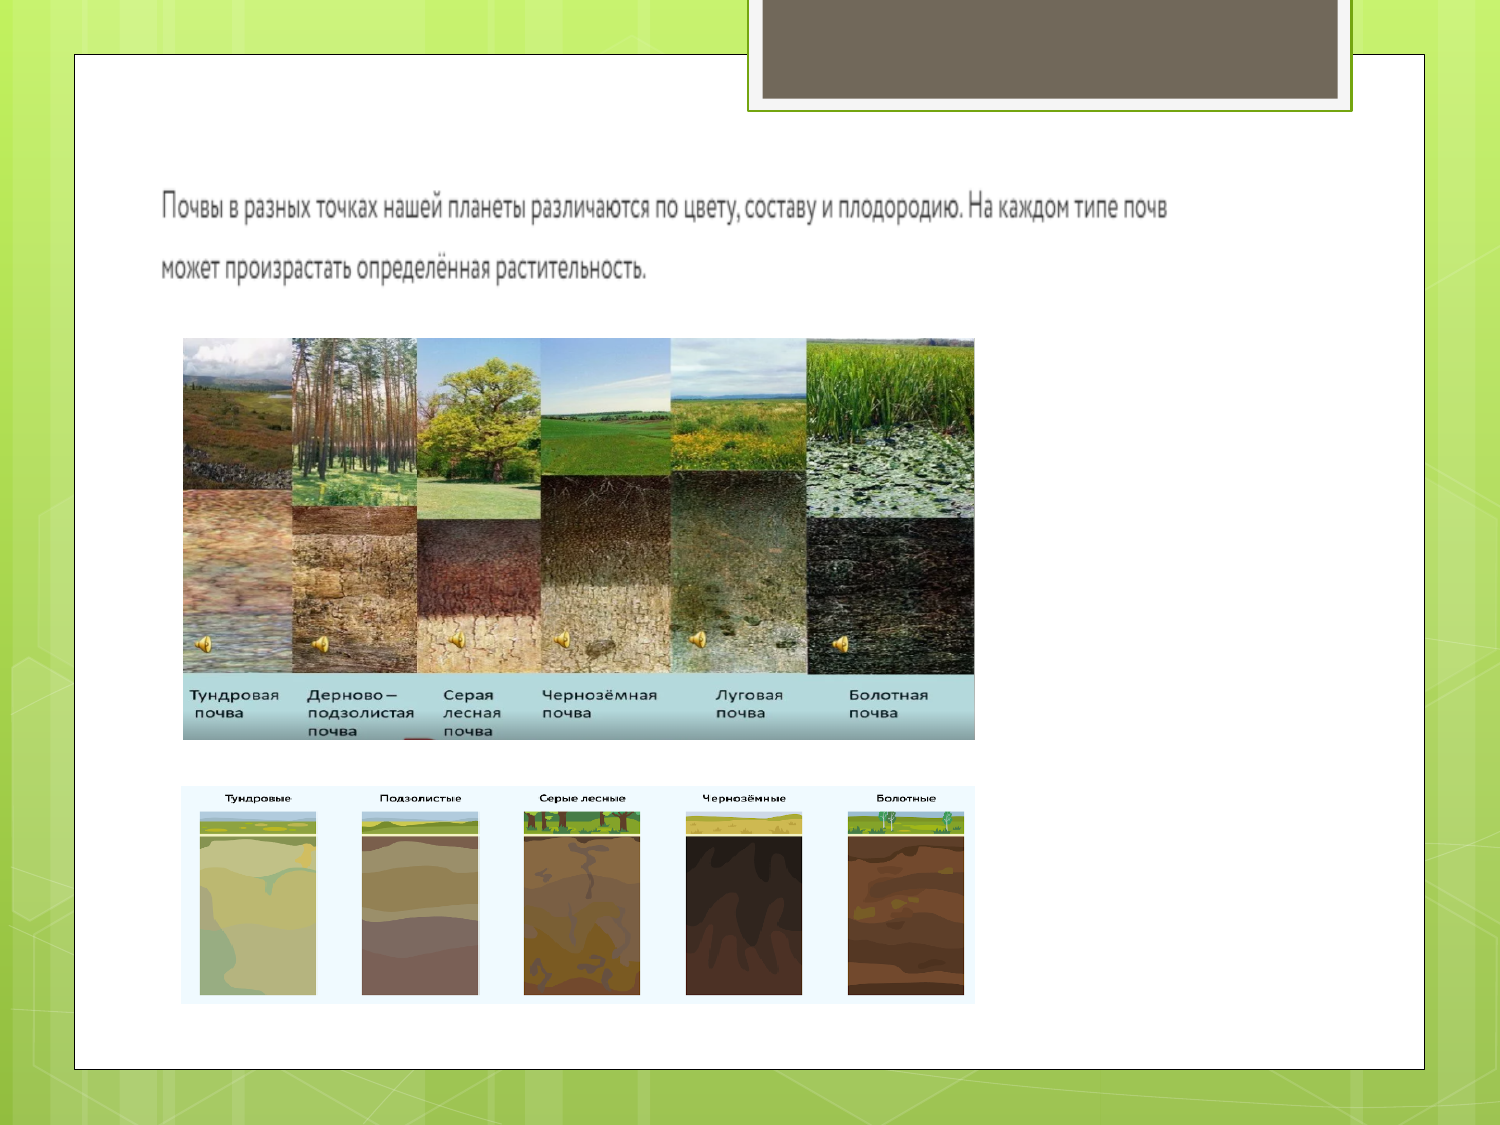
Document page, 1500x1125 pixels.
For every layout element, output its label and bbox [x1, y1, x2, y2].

picture [182, 337, 975, 740]
picture [181, 786, 975, 1005]
picture [152, 172, 1188, 296]
